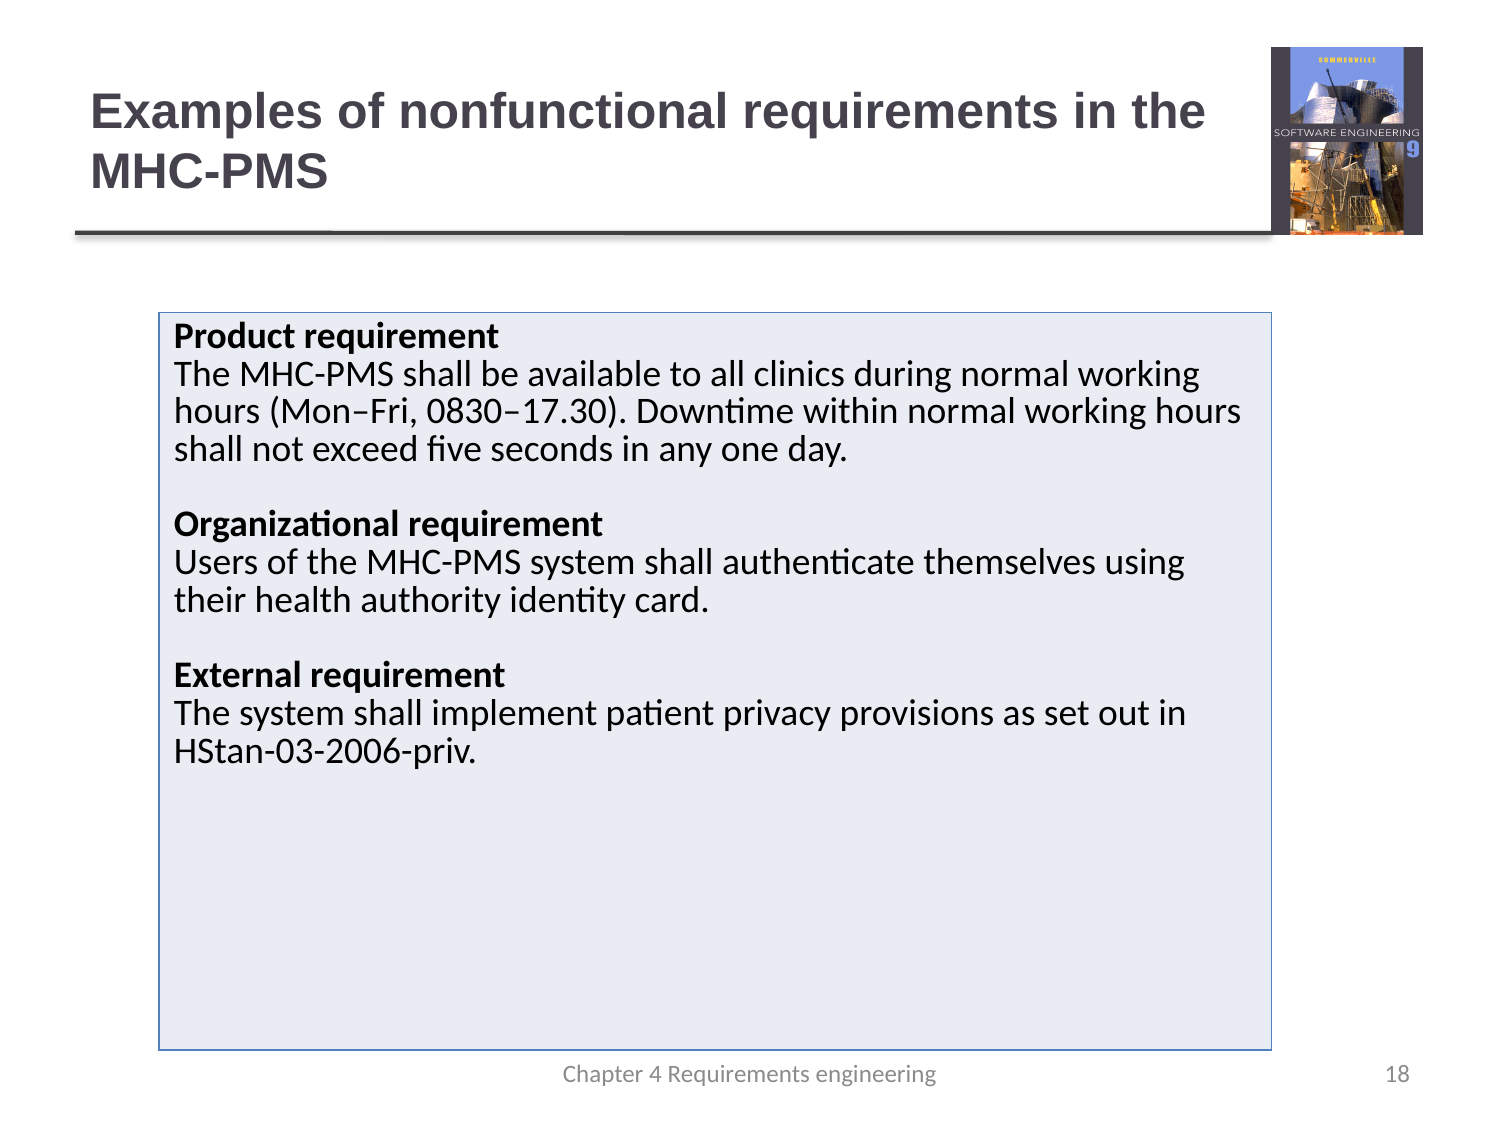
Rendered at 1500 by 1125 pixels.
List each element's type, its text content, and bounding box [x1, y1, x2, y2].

picture [1272, 47, 1423, 235]
table_header Product requirement The MHC-PMS shall be available to all clinics during normal working hours (Mon–Fri, 0830–17.30). Downtime within normal working hours shall not exceed five seconds in any one day. Organizational requirement Users of the MHC-PMS system shall authenticate themselves using their health authority identity card. External requirement The system shall implement patient privacy provisions as set out in HStan-03-2006-priv. [160, 313, 1271, 1049]
title Examples of nonfunctional requirements in the MHC-PMS [74, 44, 1272, 233]
footer Chapter 4 Requirements engineering [512, 1042, 988, 1103]
slide_number 18 [1074, 1042, 1425, 1103]
